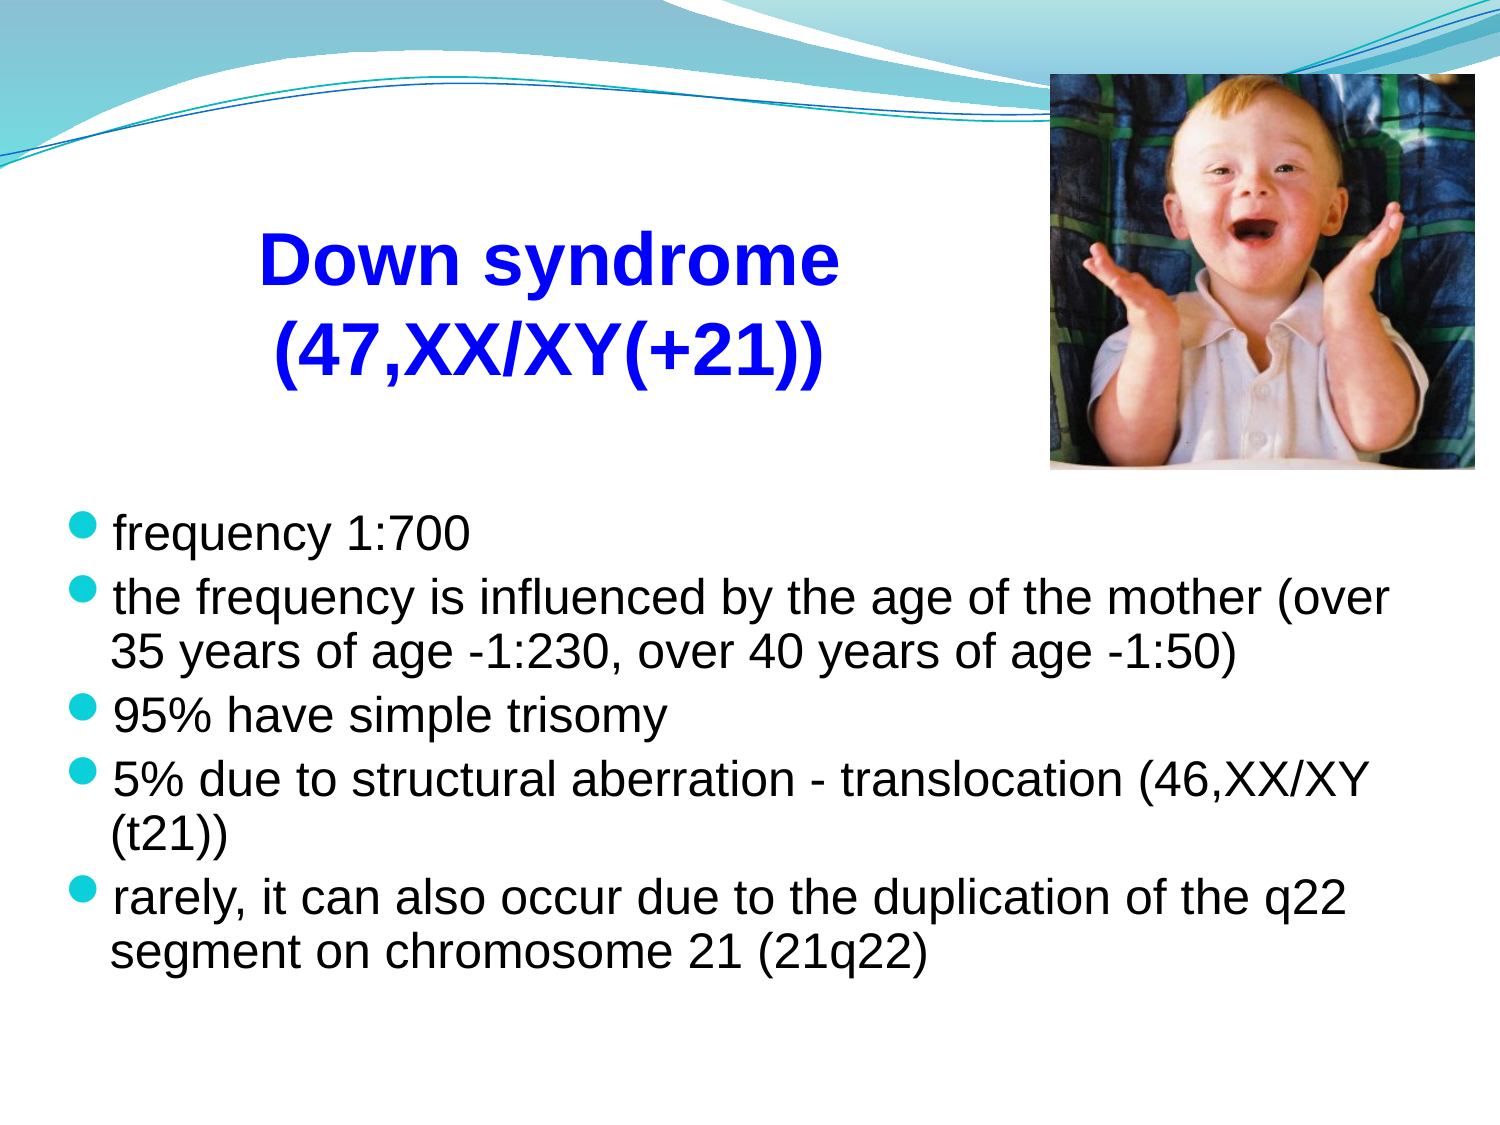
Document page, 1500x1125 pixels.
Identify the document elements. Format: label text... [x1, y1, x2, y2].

list frequency 1:700 the frequency is influenced by the age of the mother (over 35 years of age -1:230, over 40 years of age -1:50) 95% have simple trisomy 5% due to structural aberration - translocation (46,XX/XY (t21)) rarely, it can also occur due to the duplication of the q22 segment on chromosome 21 (21q22) [50, 500, 1425, 1038]
picture [1049, 74, 1476, 471]
title Down syndrome (47,XX/XY(+21)) [0, 137, 1042, 391]
